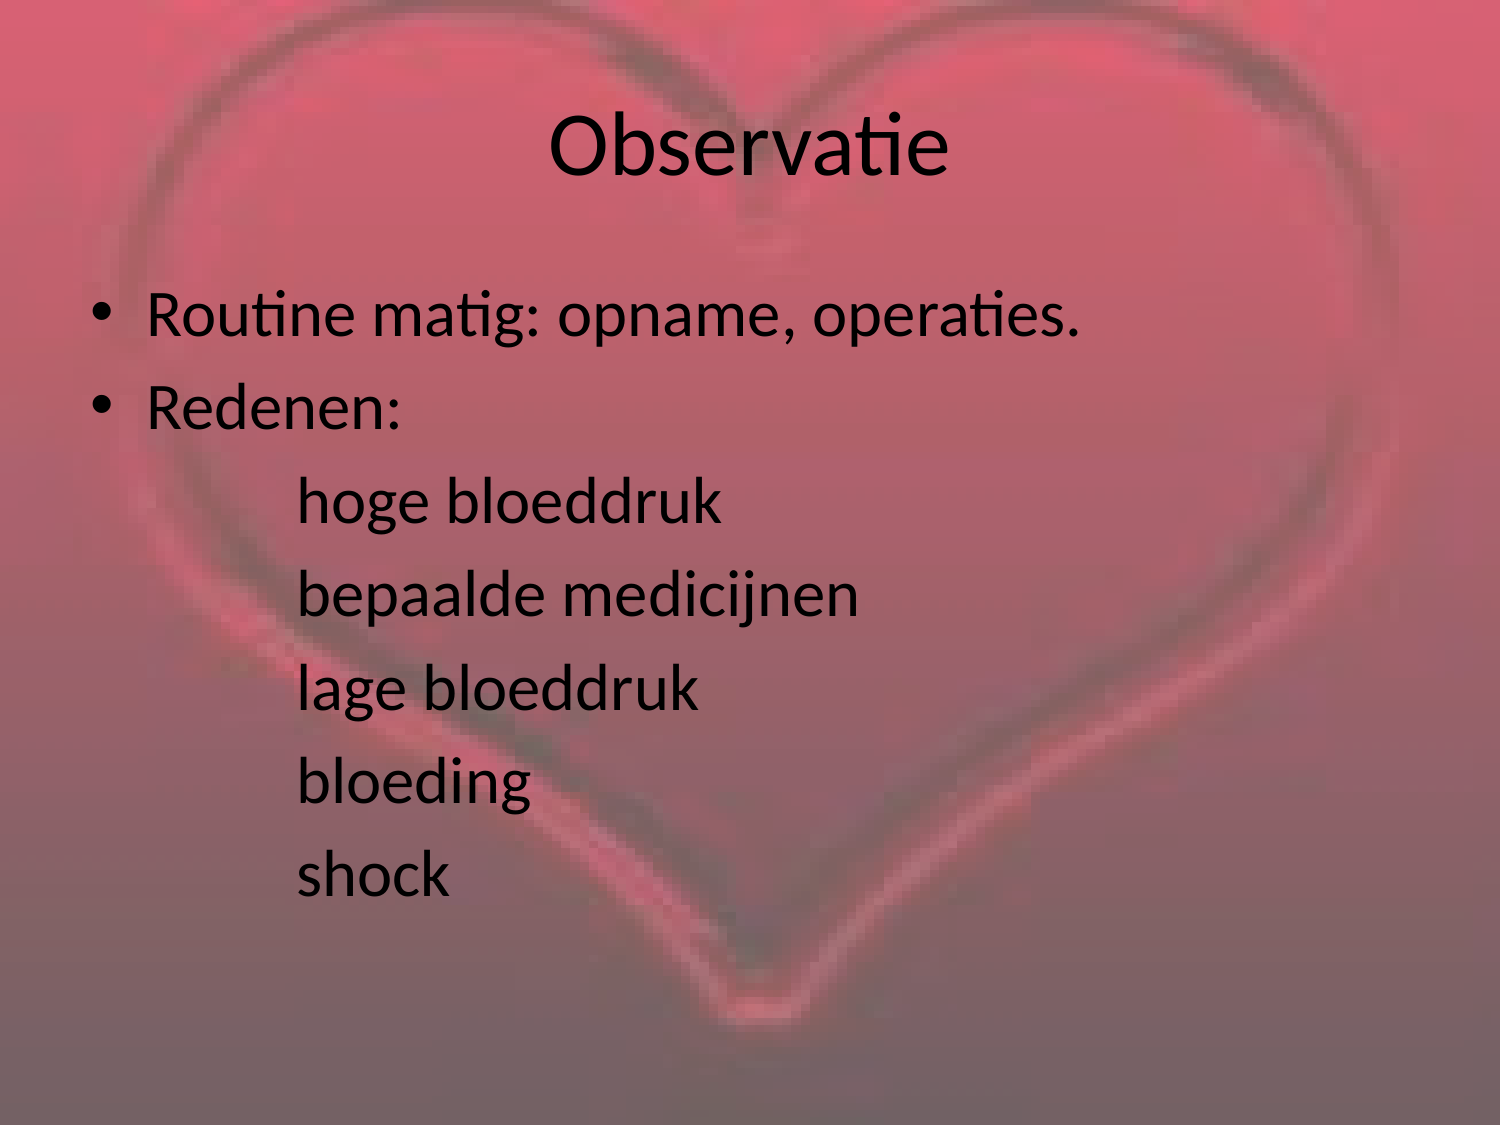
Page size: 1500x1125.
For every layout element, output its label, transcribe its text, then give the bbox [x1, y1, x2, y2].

title Observatie [75, 45, 1425, 233]
list Routine matig: opname, operaties. Redenen: hoge bloeddruk bepaalde medicijnen lage bloeddruk bloeding shock [75, 262, 1425, 1005]
